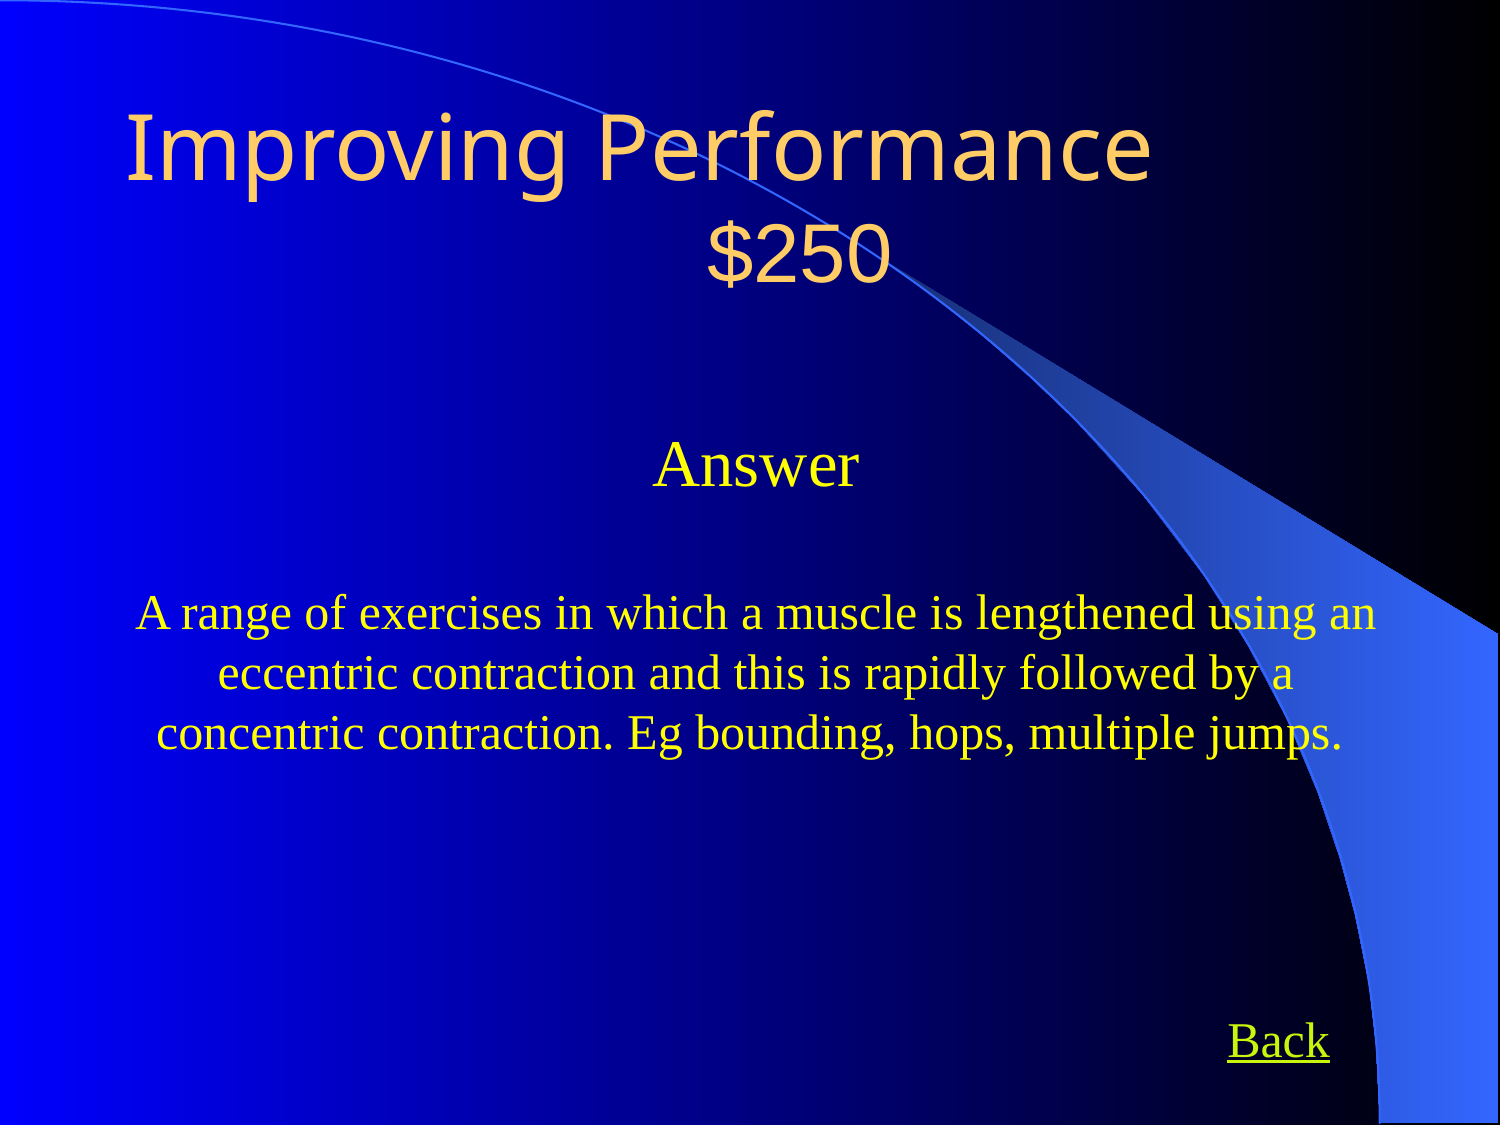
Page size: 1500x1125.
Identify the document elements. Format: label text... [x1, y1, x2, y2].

text_box Back [1212, 999, 1438, 1075]
title Improving Performance $250 [87, 99, 1363, 288]
text_box Answer A range of exercises in which a muscle is lengthened using an eccentric contraction and this is rapidly followed by a concentric contraction. Eg bounding, hops, multiple jumps. [99, 412, 1413, 1008]
